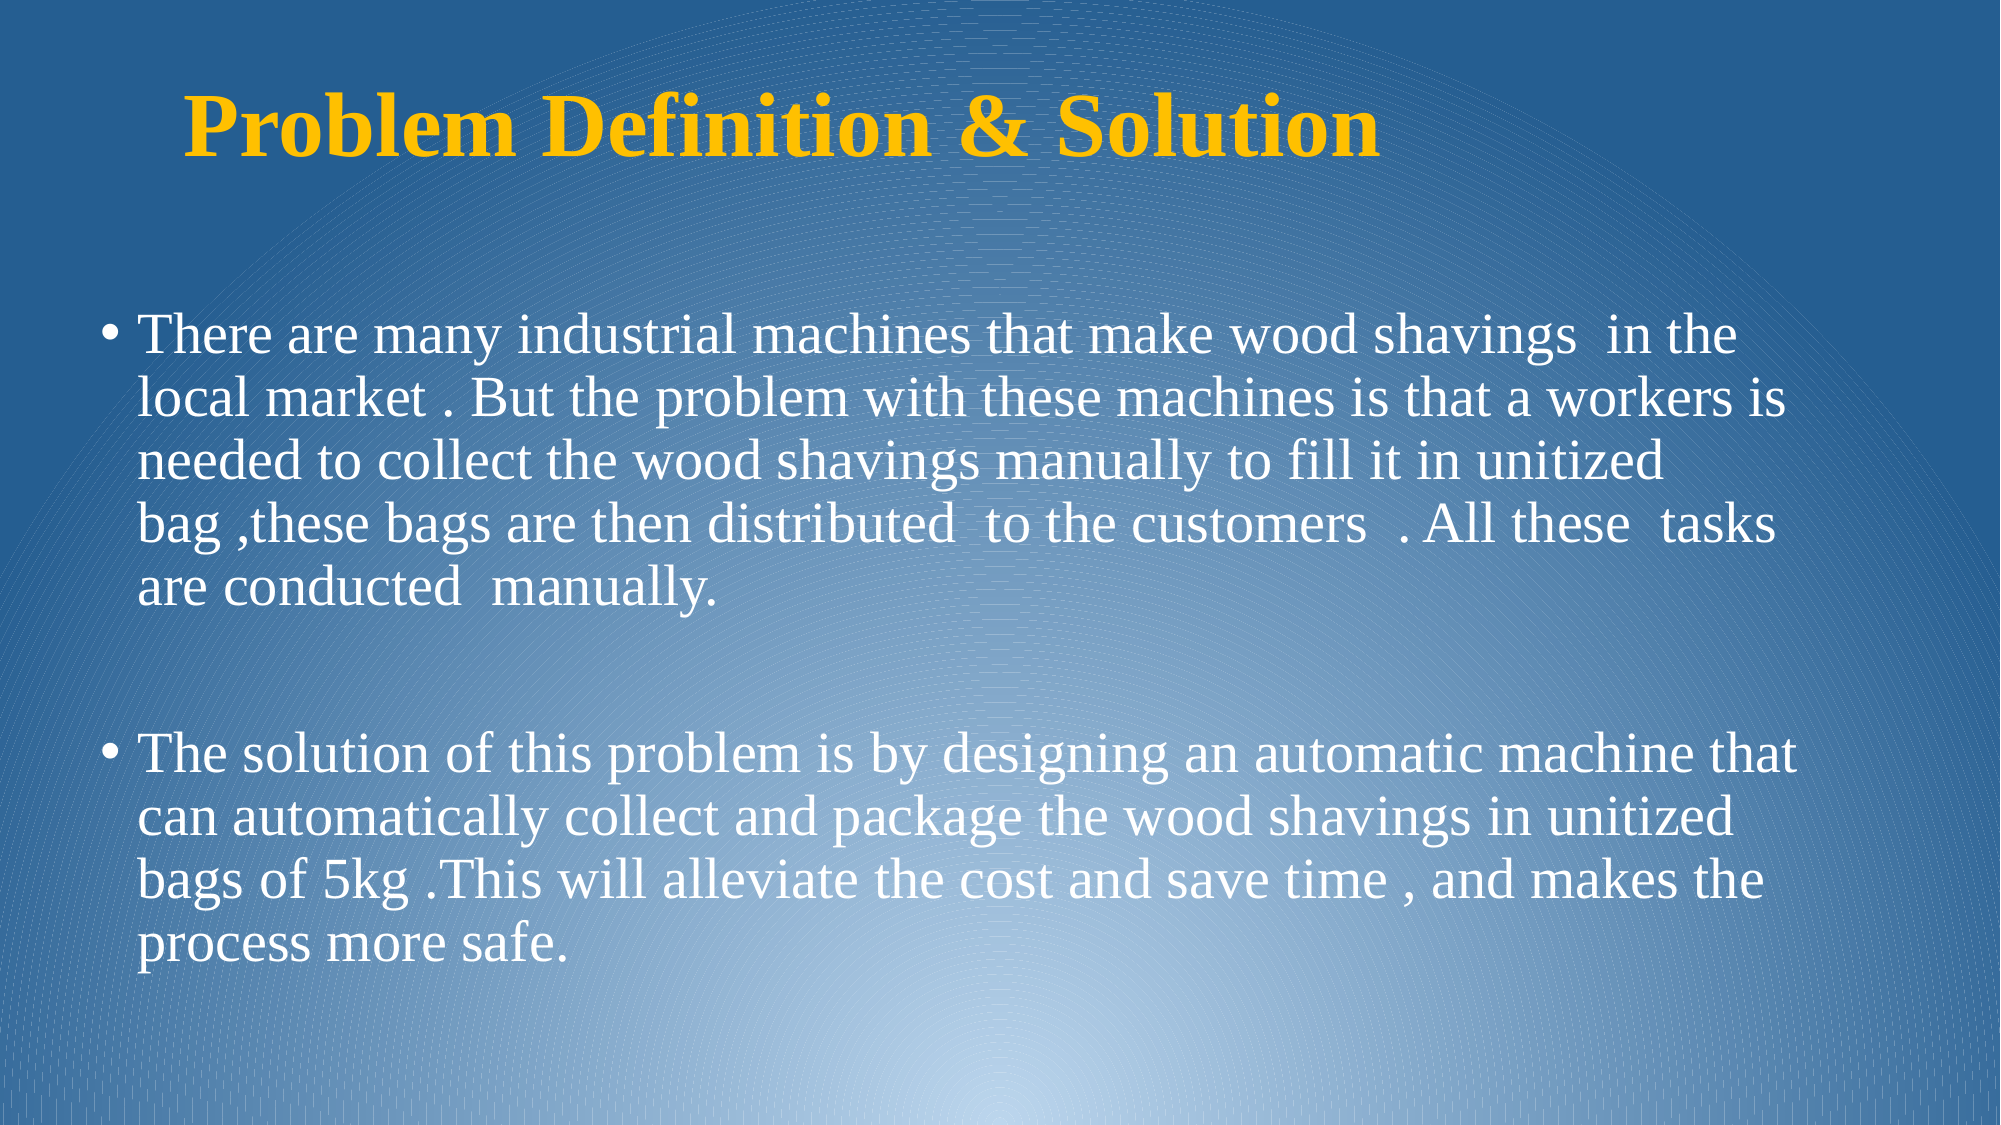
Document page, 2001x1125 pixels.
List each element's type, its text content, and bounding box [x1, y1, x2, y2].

title Problem Definition & Solution [145, 67, 1871, 286]
list There are many industrial machines that make wood shavings in the local market . But the problem with these machines is that a workers is needed to collect the wood shavings manually to fill it in unitized bag ,these bags are then distributed to the customers . All these tasks are conducted manually. The solution of this problem is by designing an automatic machine that can automatically collect and package the wood shavings in unitized bags of 5kg .This will alleviate the cost and save time , and makes the process more safe. [85, 142, 1846, 1067]
